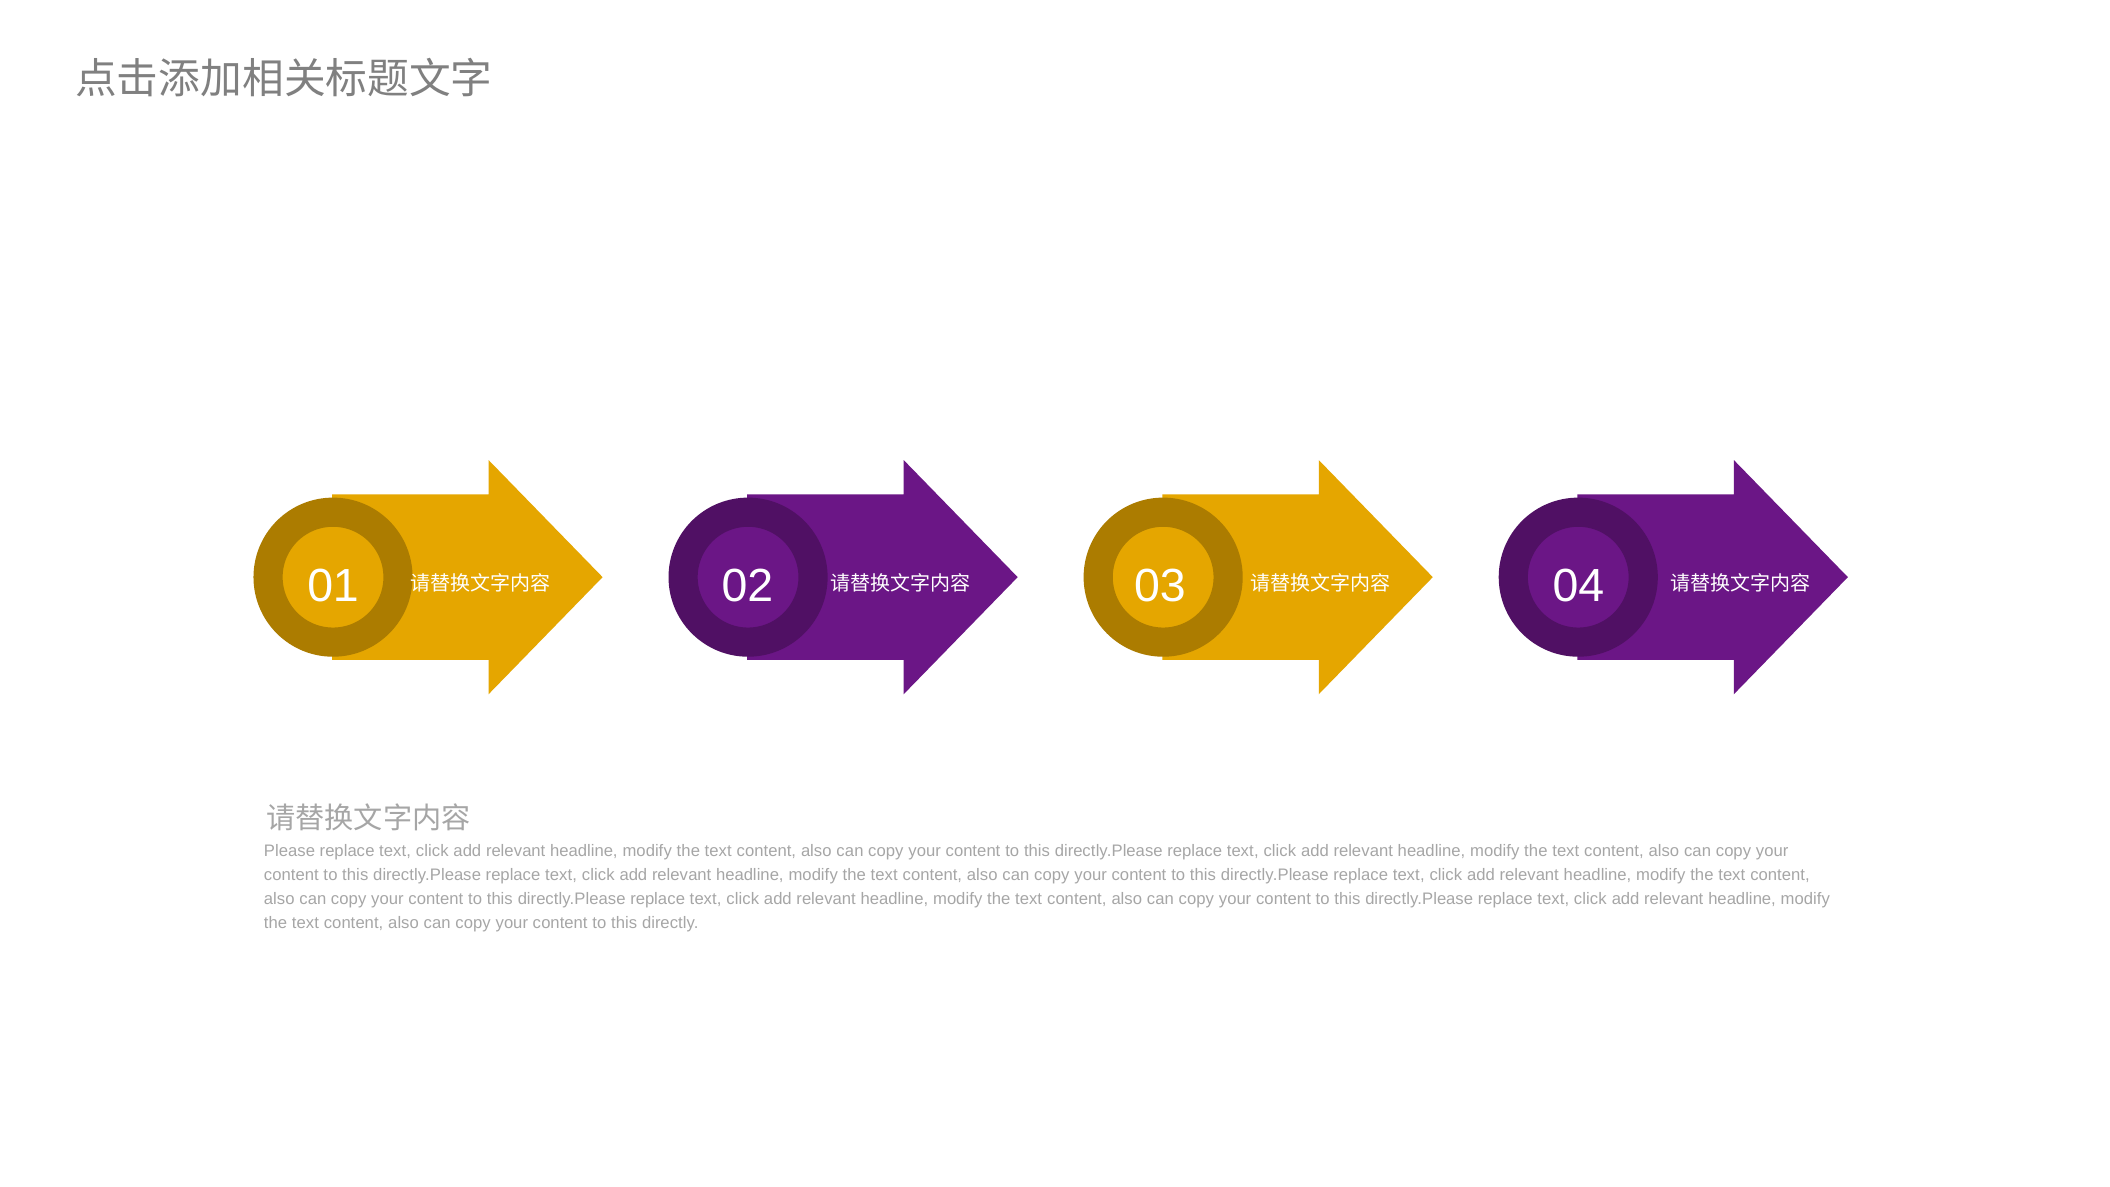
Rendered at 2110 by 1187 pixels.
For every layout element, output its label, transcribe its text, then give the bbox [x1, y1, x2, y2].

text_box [1513, 460, 1848, 695]
text_box 点击添加相关标题文字 [59, 44, 563, 107]
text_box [1098, 460, 1433, 695]
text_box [682, 460, 1018, 695]
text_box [267, 460, 603, 695]
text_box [263, 793, 1846, 933]
